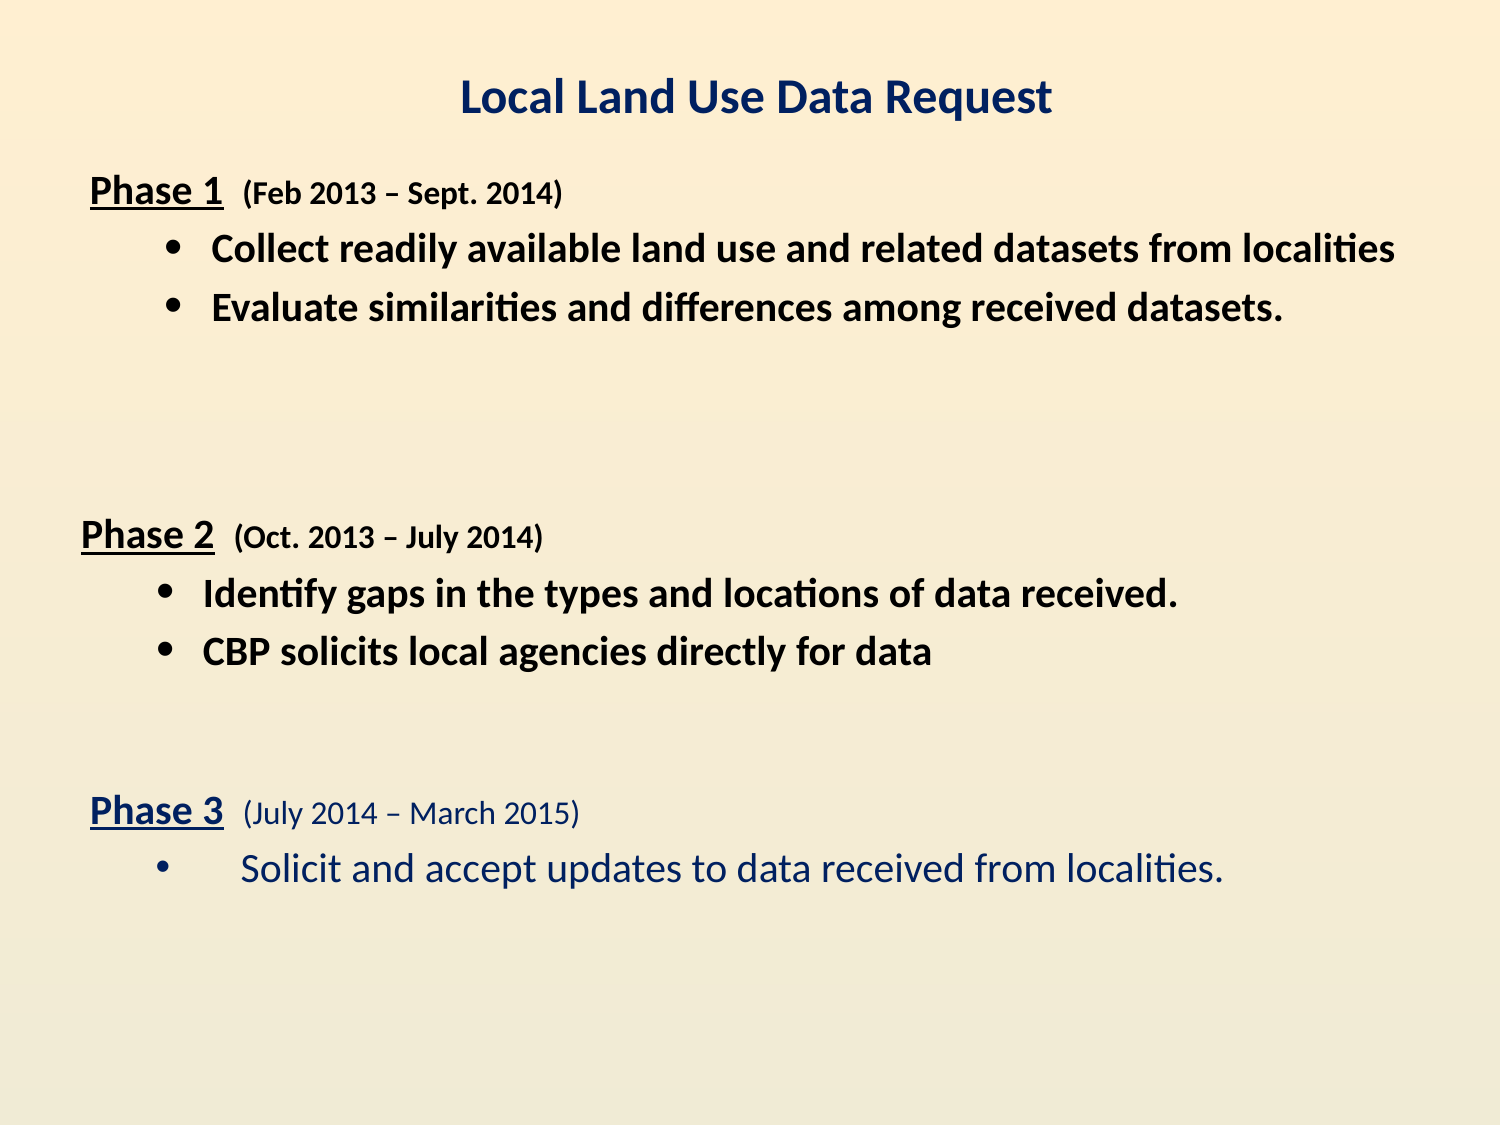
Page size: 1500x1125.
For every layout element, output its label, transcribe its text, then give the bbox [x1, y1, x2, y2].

subtitle Phase 3 (July 2014 – March 2015) Solicit and accept updates to data received from localities. [74, 774, 1413, 976]
text_box Phase 1 (Feb 2013 – Sept. 2014) Collect readily available land use and related datasets from localities Evaluate similarities and differences among received datasets. [74, 155, 1413, 450]
title Local Land Use Data Request [124, 37, 1401, 151]
text_box Phase 2 (Oct. 2013 – July 2014) Identify gaps in the types and locations of data received. CBP solicits local agencies directly for data [66, 499, 1404, 813]
